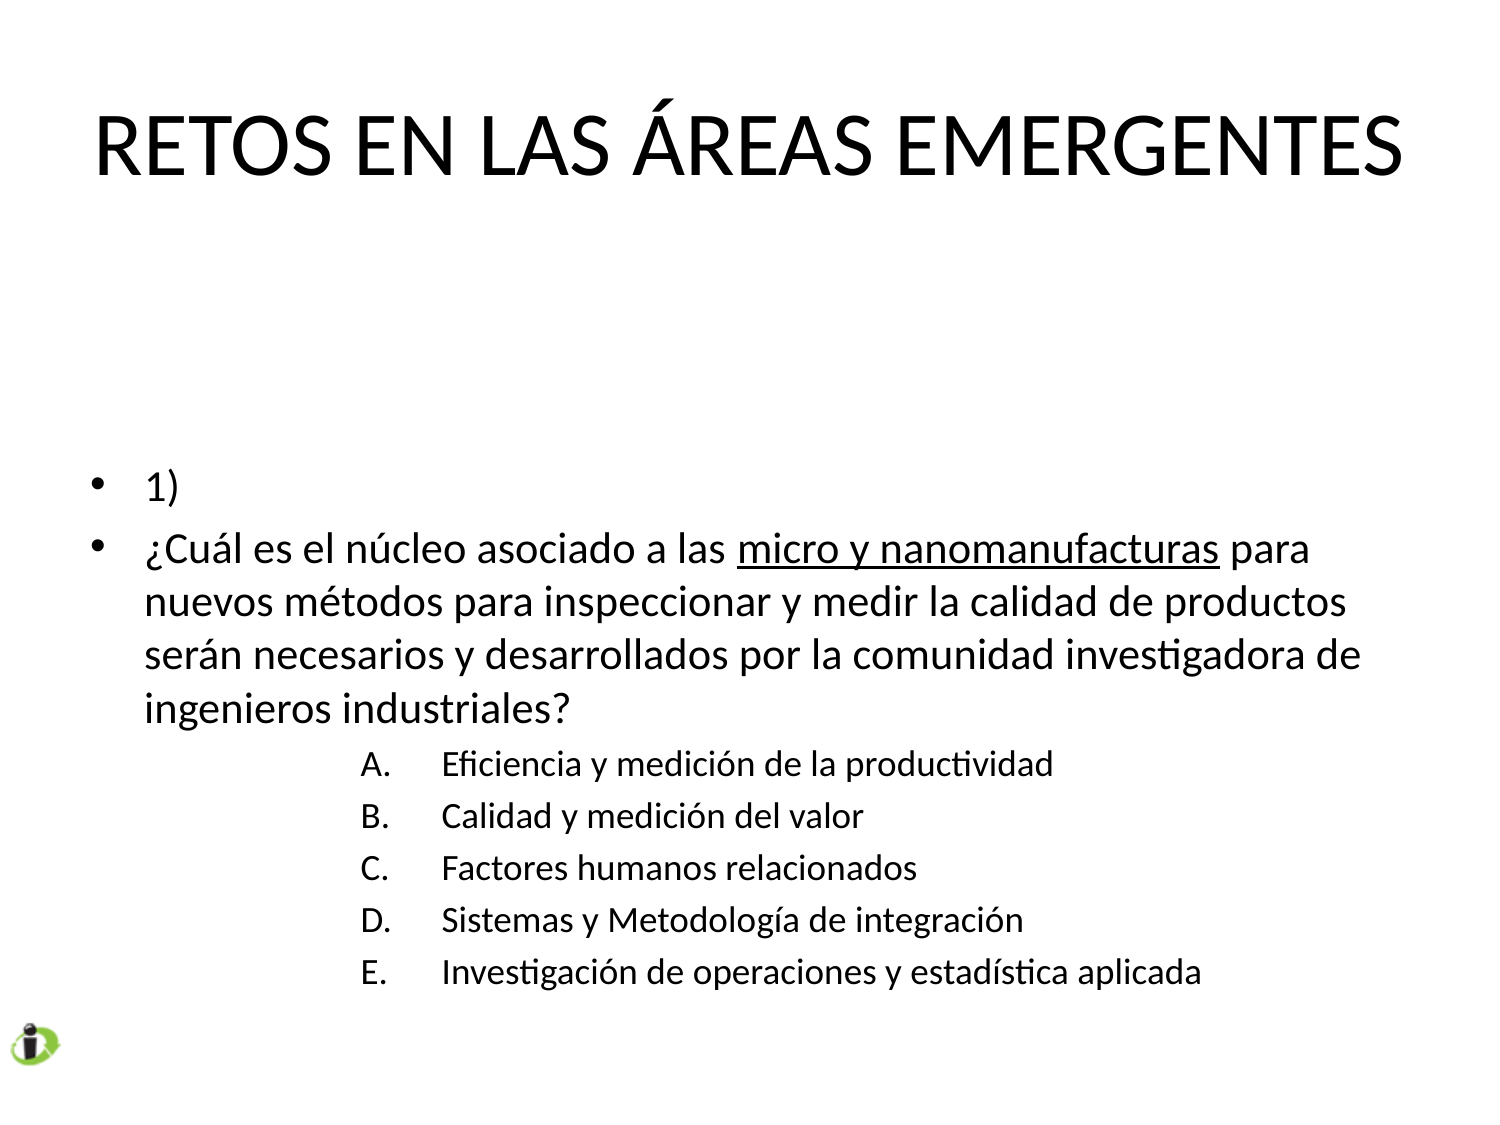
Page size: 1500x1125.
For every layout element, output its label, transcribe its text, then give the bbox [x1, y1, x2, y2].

list 1) ¿Cuál es el núcleo asociado a las micro y nanomanufacturas para nuevos métodos para inspeccionar y medir la calidad de productos serán necesarios y desarrollados por la comunidad investigadora de ingenieros industriales? Eficiencia y medición de la productividad Calidad y medición del valor Factores humanos relacionados Sistemas y Metodología de integración Investigación de operaciones y estadística aplicada [75, 262, 1425, 1005]
title RETOS EN LAS ÁREAS EMERGENTES [75, 45, 1425, 233]
picture [10, 1020, 61, 1072]
